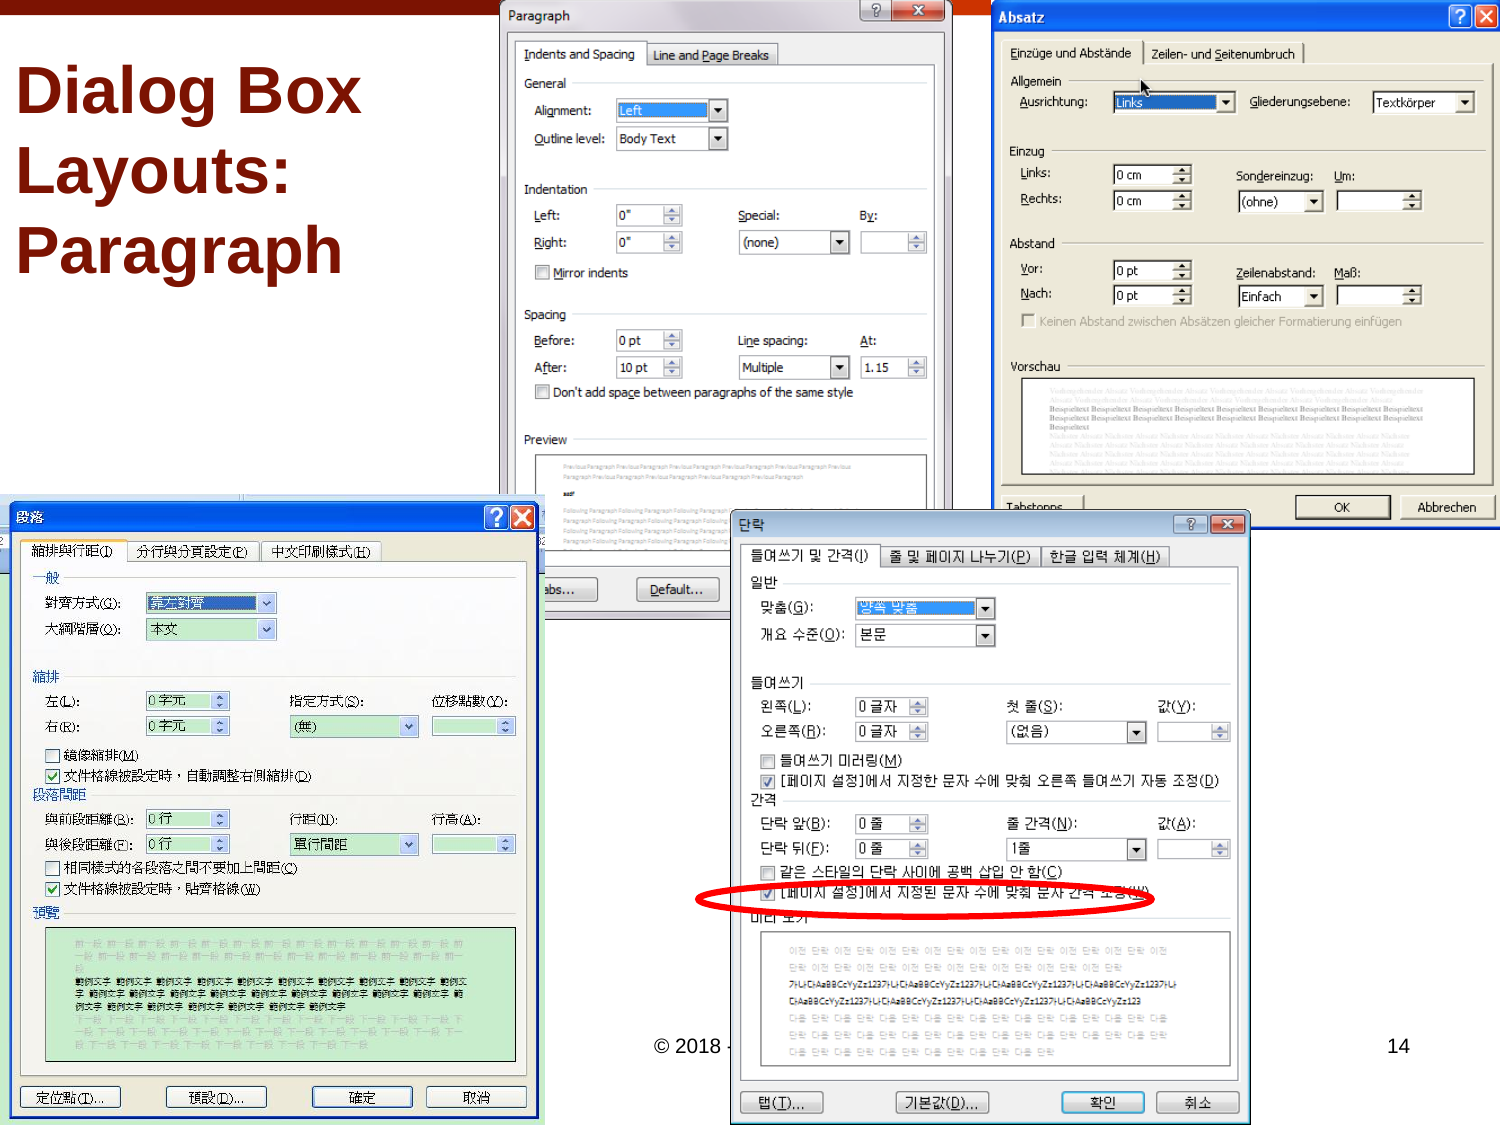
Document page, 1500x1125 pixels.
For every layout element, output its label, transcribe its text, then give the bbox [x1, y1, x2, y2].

picture [0, 0, 1500, 1125]
footer © 2018 - Brad Myers [549, 1024, 725, 1101]
slide_number 14 [1255, 1024, 1426, 1101]
text_box [698, 890, 725, 908]
title Dialog Box Layouts: Paragraph [0, 19, 394, 295]
